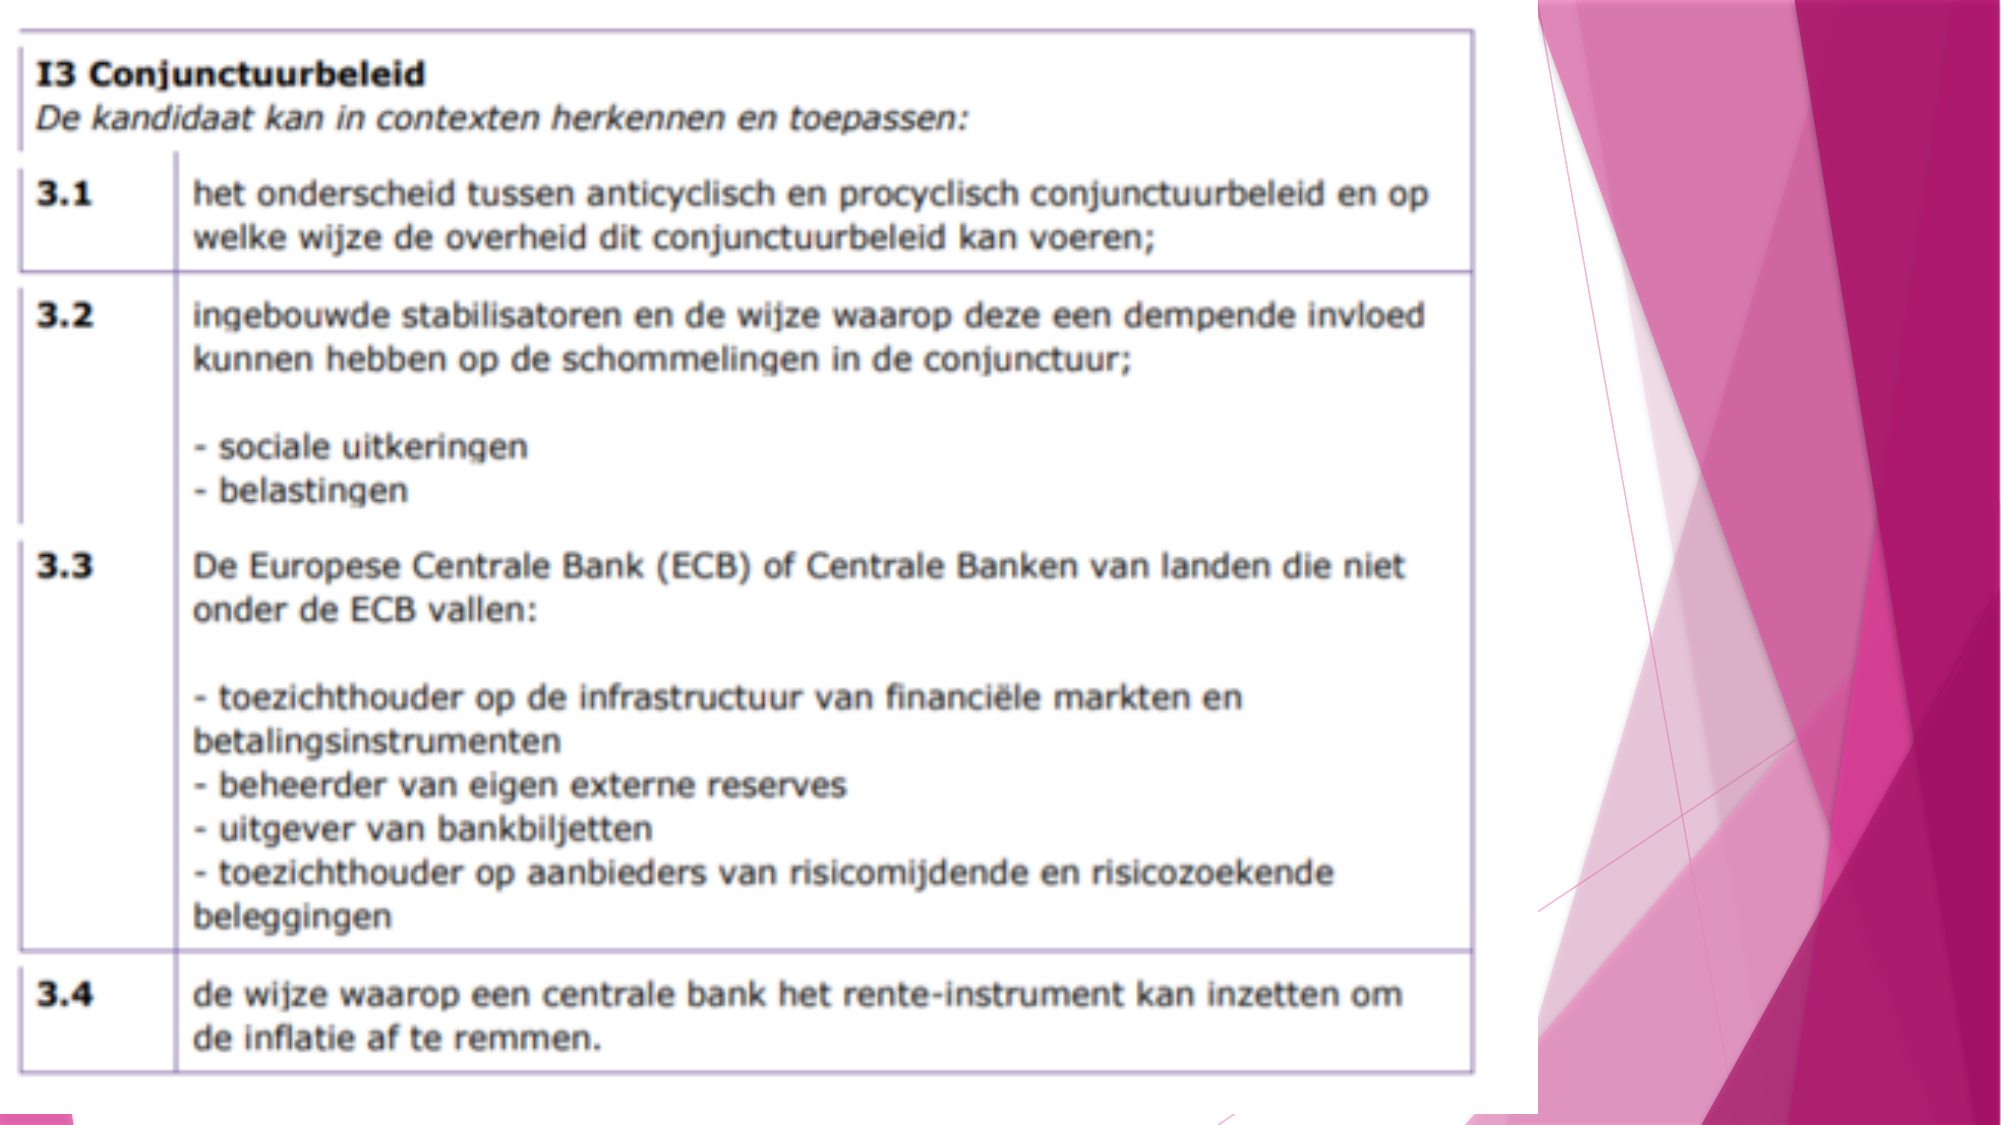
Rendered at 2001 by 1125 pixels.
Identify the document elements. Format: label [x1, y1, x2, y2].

picture [0, 0, 1538, 1114]
